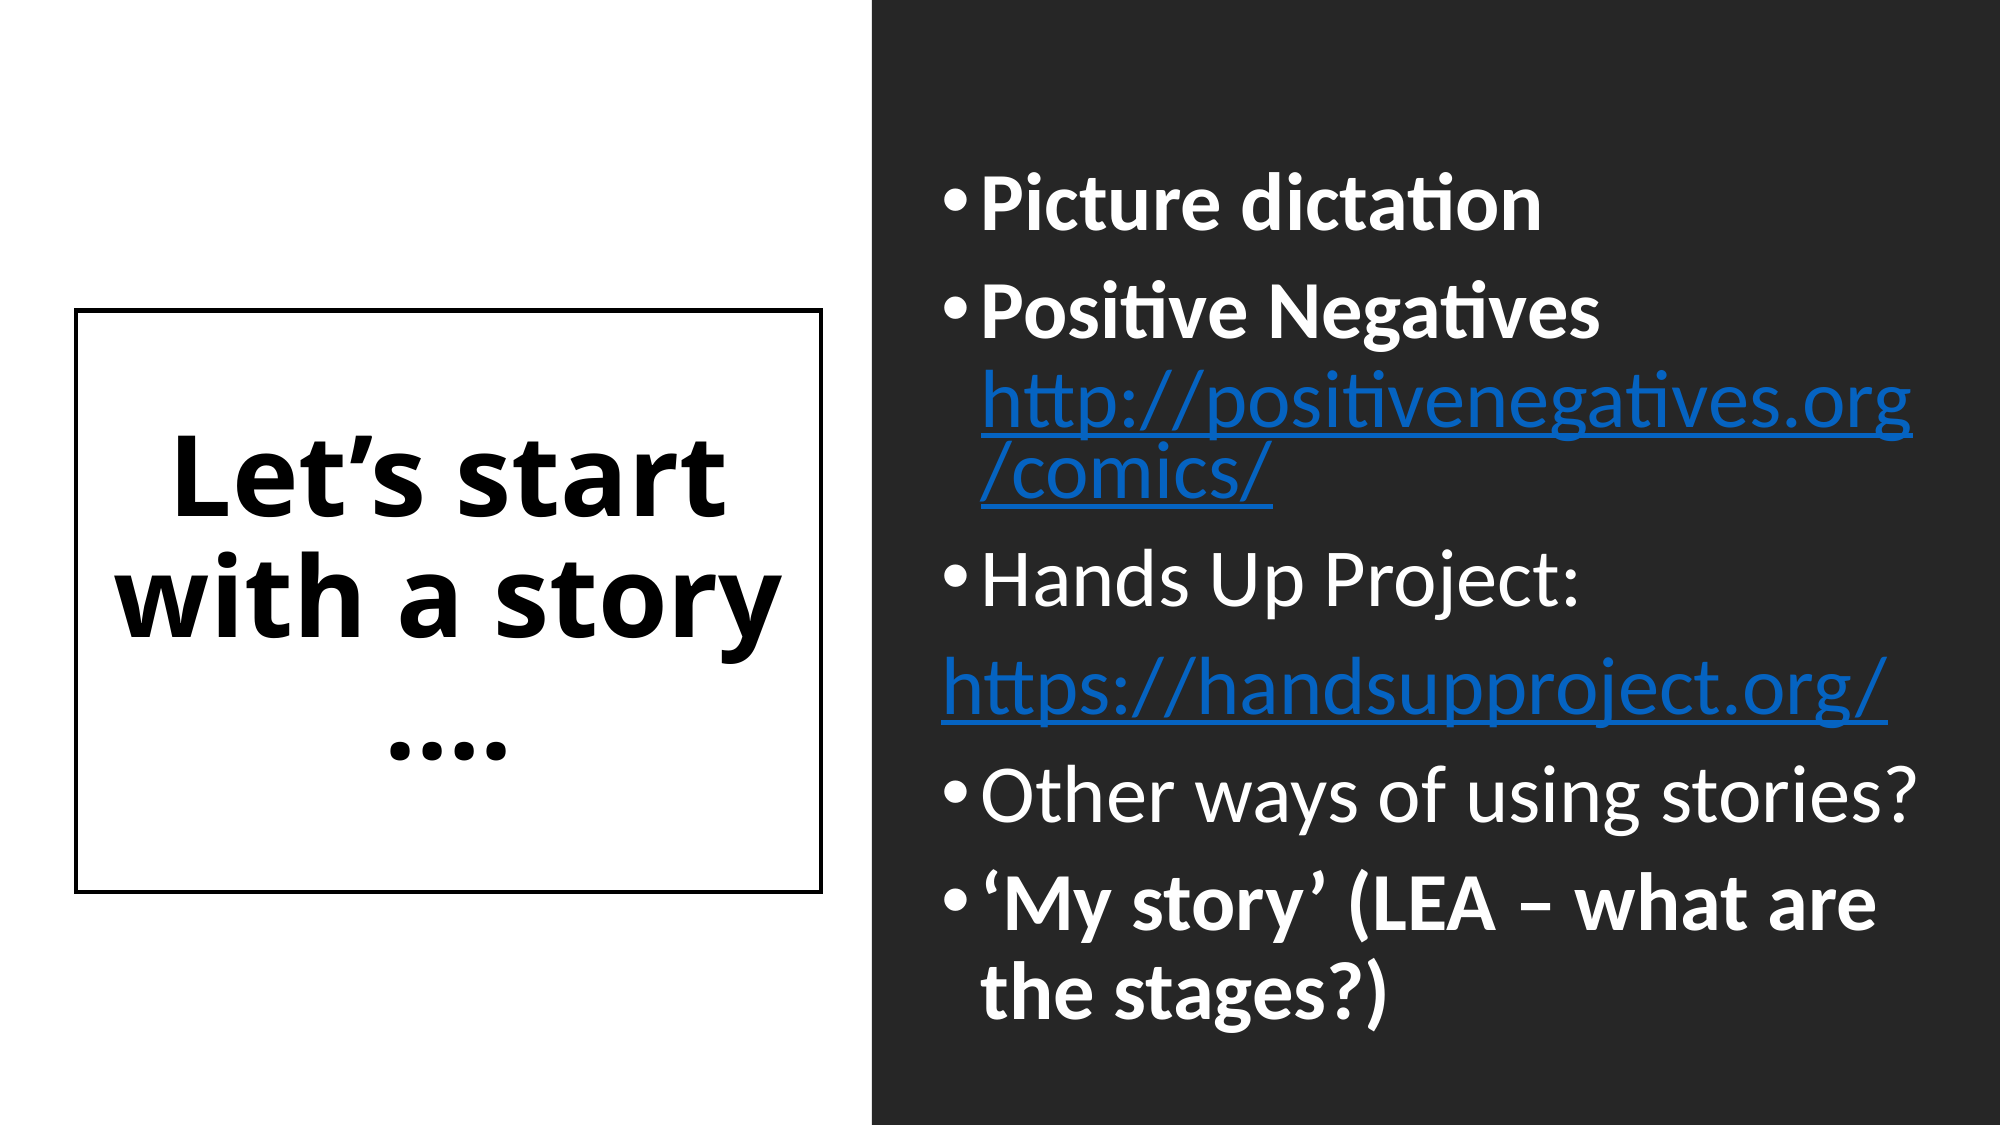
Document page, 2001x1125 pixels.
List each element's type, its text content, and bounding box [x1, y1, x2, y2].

title Let’s start with a story …. [76, 310, 821, 893]
list Picture dictation Positive Negatives http://positivenegatives.org/comics/ Hands Up Project: https://handsupproject.org/ Other ways of using stories? ‘My story’ (LEA – what are the stages?) [926, 131, 1937, 994]
text_box [871, 0, 2000, 1125]
